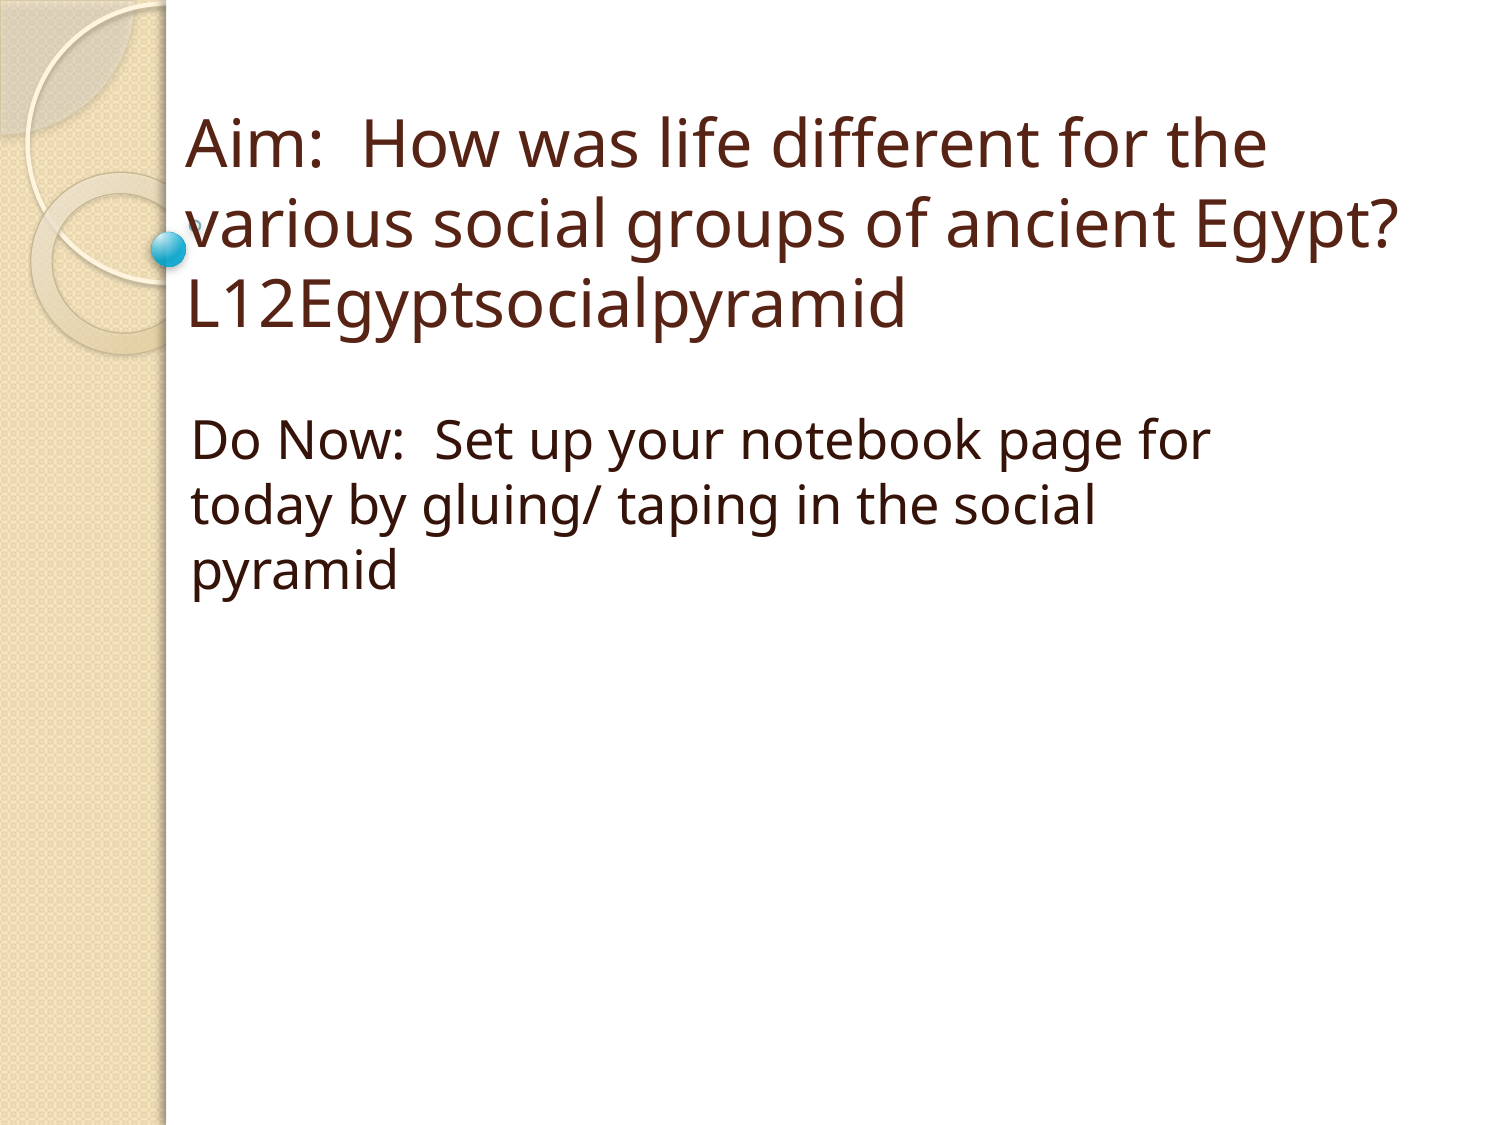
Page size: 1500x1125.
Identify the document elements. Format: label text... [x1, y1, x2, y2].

title Aim: How was life different for the various social groups of ancient Egypt? L12Egyptsocialpyramid [171, 106, 1446, 348]
subtitle Do Now: Set up your notebook page for today by gluing/ taping in the social pyramid [171, 405, 1275, 925]
